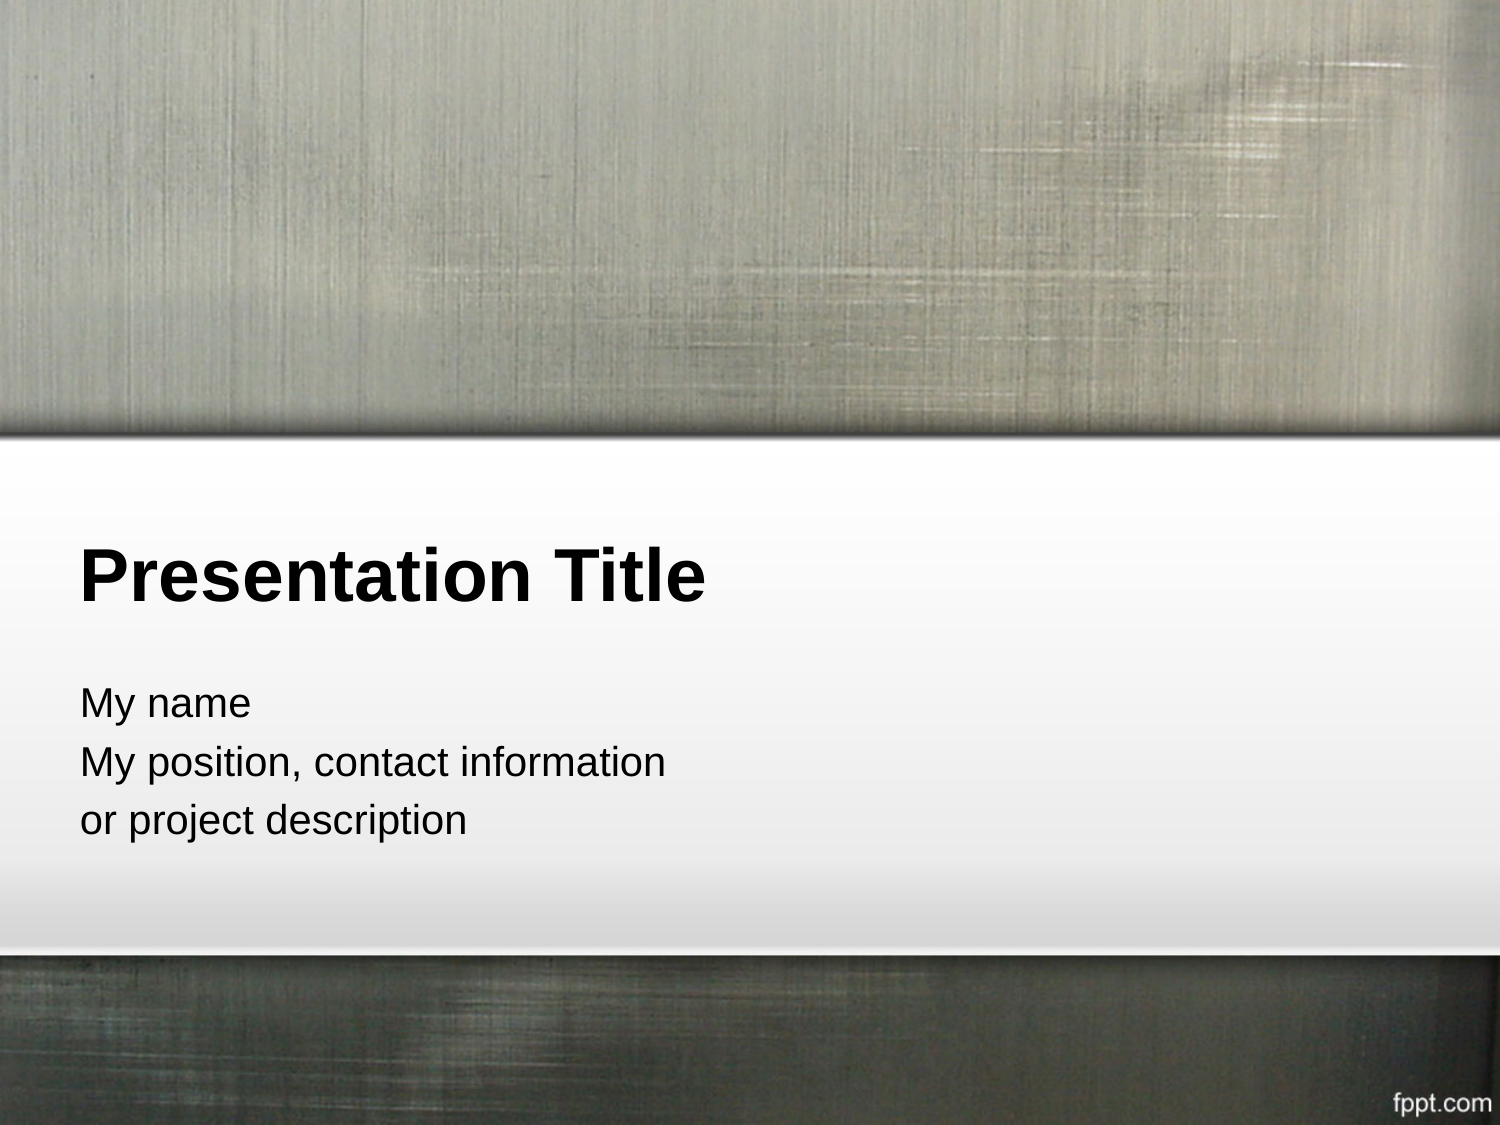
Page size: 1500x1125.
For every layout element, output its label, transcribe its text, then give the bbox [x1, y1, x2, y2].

subtitle My name My position, contact information or project description [64, 668, 750, 847]
picture [0, 0, 1500, 1125]
title Presentation Title [64, 527, 810, 617]
